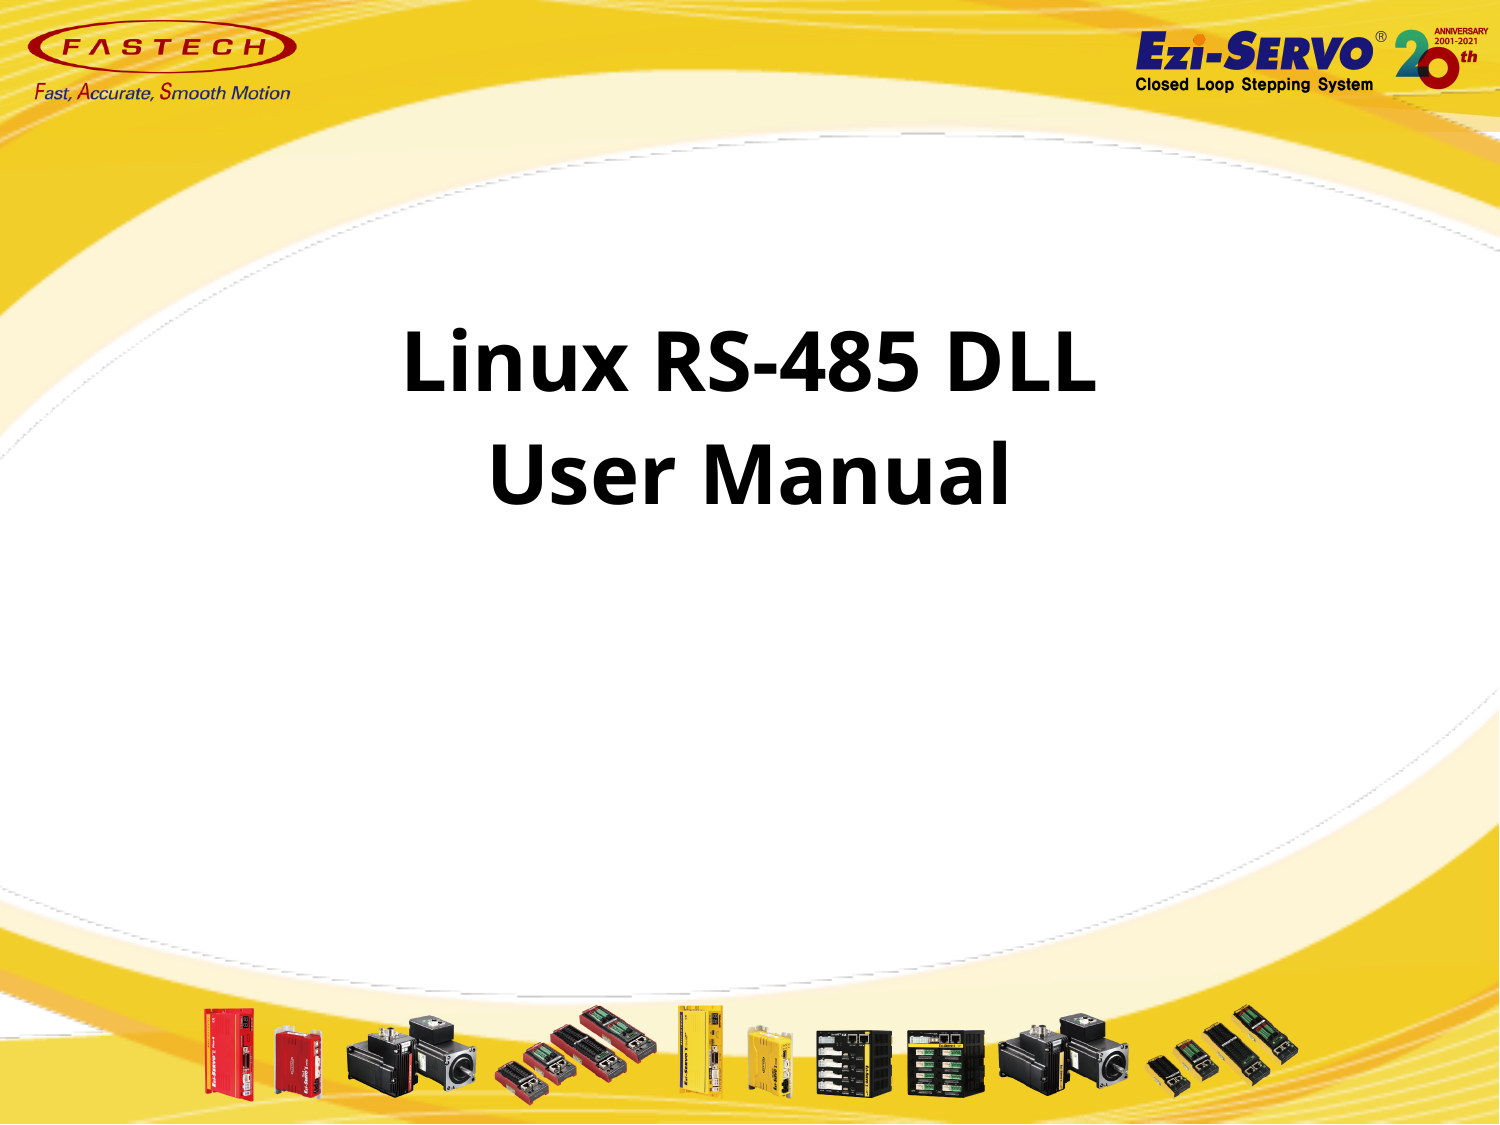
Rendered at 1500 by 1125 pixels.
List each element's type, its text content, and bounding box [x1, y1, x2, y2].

title Linux RS-485 DLL User Manual [0, 269, 1500, 563]
picture [0, 659, 1499, 1124]
picture [0, 0, 1500, 269]
